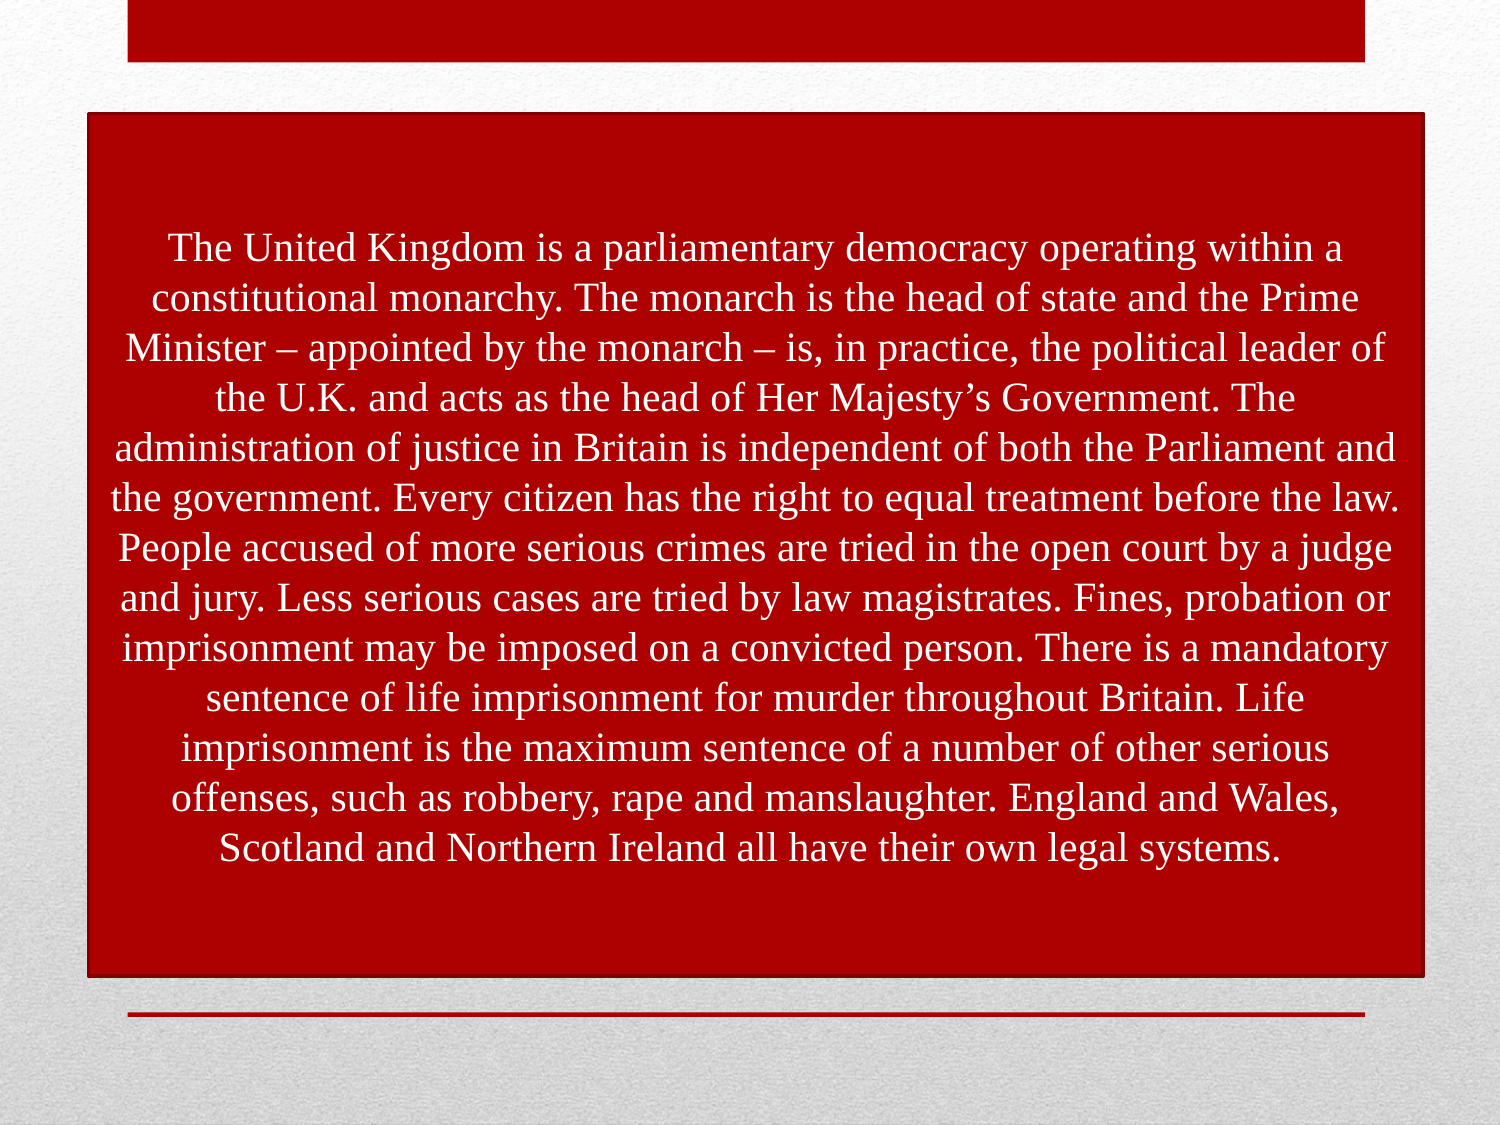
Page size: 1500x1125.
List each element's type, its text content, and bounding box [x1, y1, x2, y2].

text_box The United Kingdom is a parliamentary democracy operating within a constitutional monarchy. The monarch is the head of state and the Prime Minister – appointed by the monarch – is, in practice, the political leader of the U.K. and acts as the head of Her Majesty’s Government. The administration of justice in Britain is independent of both the Parliament and the government. Every citizen has the right to equal treatment before the law. People accused of more serious crimes are tried in the open court by a judge and jury. Less serious cases are tried by law magistrates. Fines, probation or imprisonment may be imposed on a convicted person. There is a mandatory sentence of life imprisonment for murder throughout Britain. Life imprisonment is the maximum sentence of a number of other serious offenses, such as robbery, rape and manslaughter. England and Wales, Scotland and Northern Ireland all have their own legal systems. [87, 112, 1425, 978]
